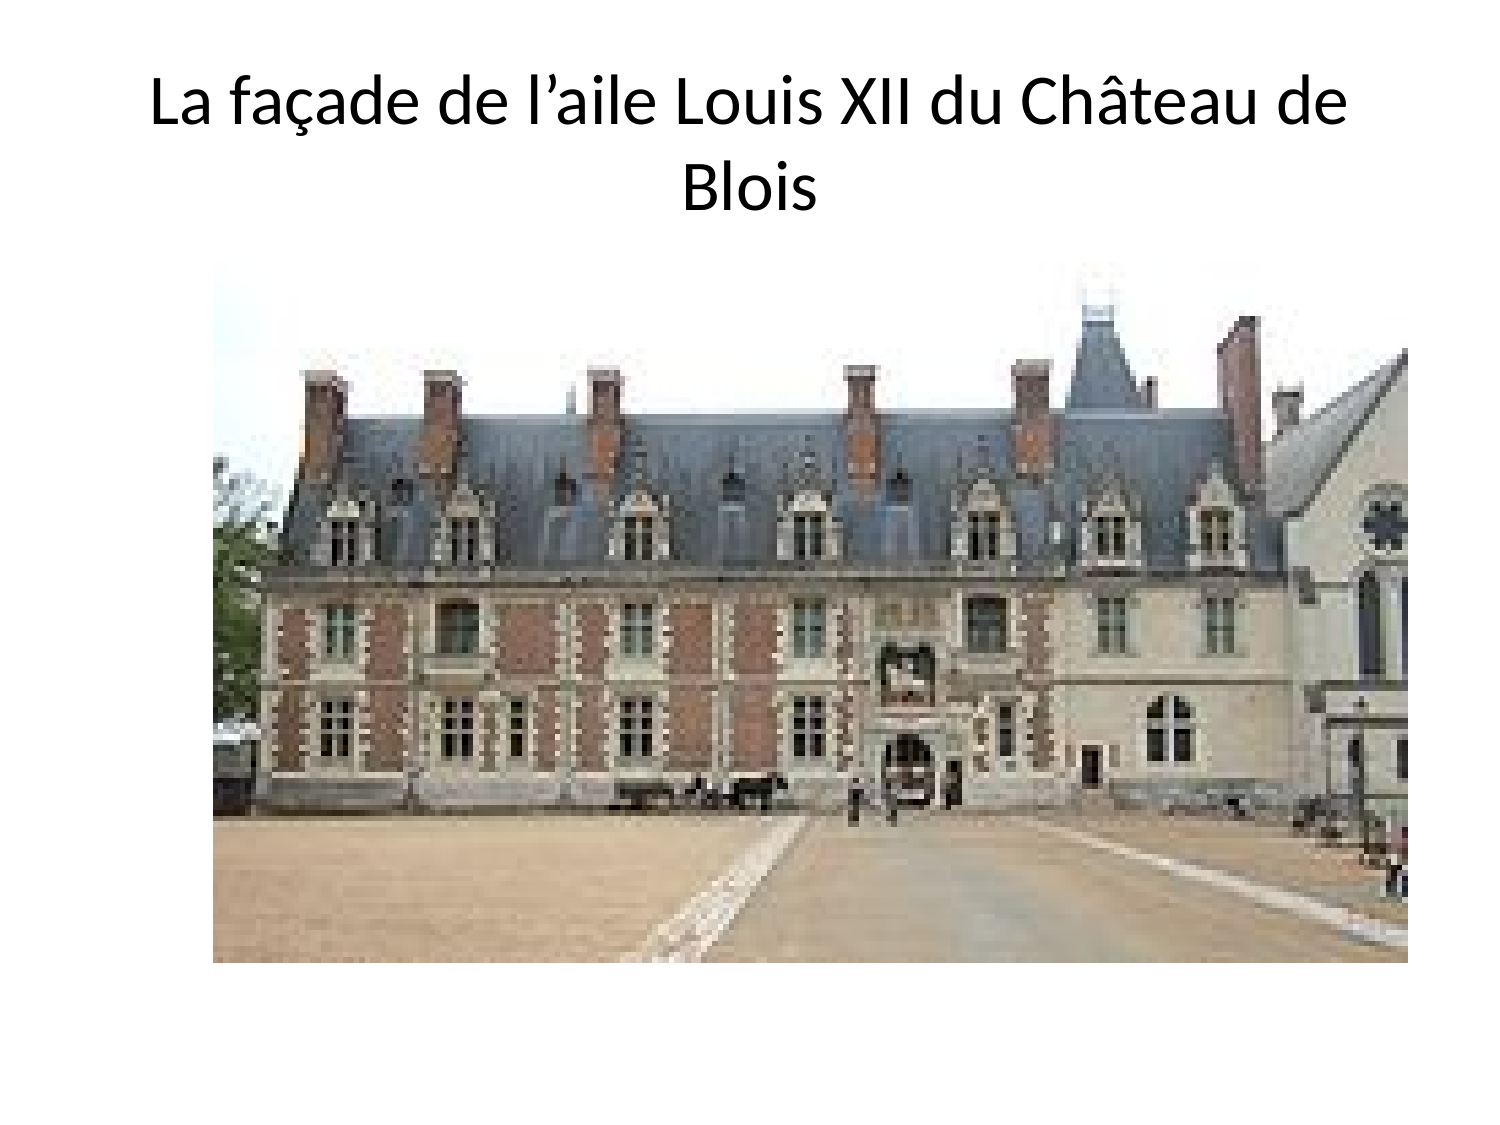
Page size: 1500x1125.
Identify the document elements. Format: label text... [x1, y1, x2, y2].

title La façade de l’aile Louis XII du Château de Blois [74, 44, 1426, 233]
picture [213, 262, 1408, 963]
